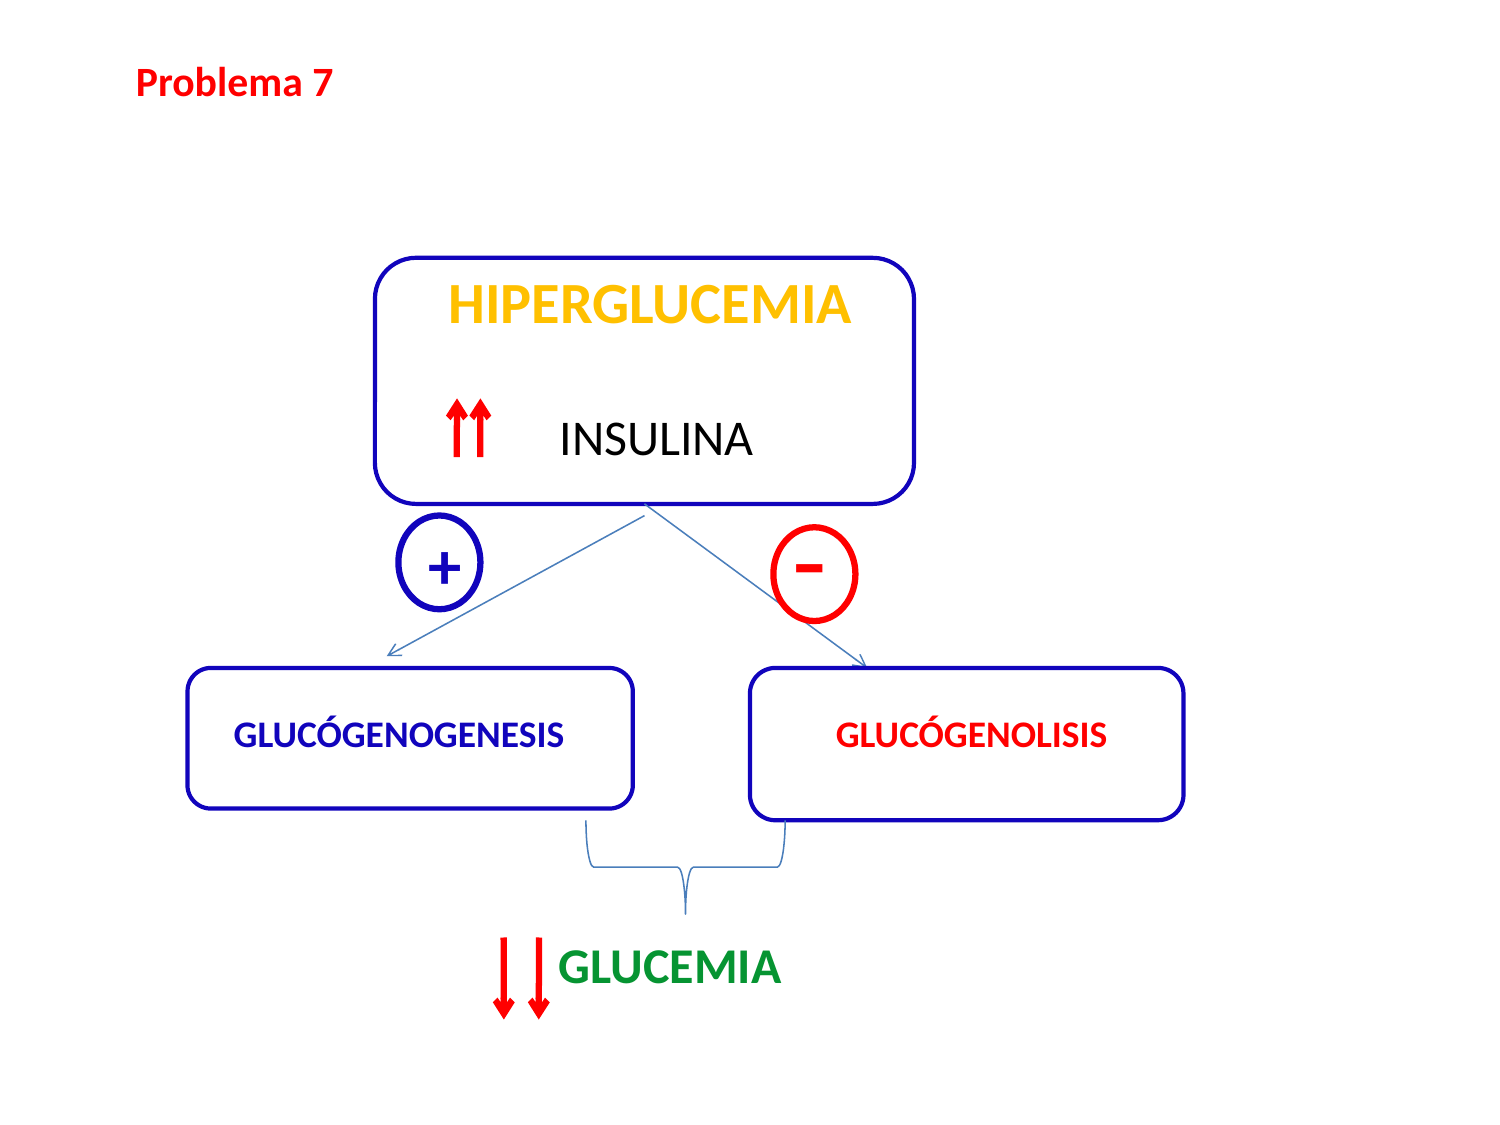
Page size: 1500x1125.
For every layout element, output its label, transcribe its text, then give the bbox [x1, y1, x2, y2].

text_box + [414, 515, 425, 522]
text_box GLUCÓGENOGENESIS [218, 703, 580, 763]
text_box [747, 665, 1186, 823]
text_box [372, 255, 917, 507]
text_box GLUCEMIA [394, 925, 1055, 1001]
text_box [396, 513, 440, 612]
text_box [185, 665, 635, 811]
text_box [585, 820, 786, 915]
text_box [673, 474, 839, 698]
text_box GLUCÓGENOLISIS [820, 703, 1123, 763]
text_box [844, 538, 858, 610]
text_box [445, 456, 587, 716]
text_box Problema 7 [121, 46, 359, 112]
text_box + [414, 603, 429, 611]
